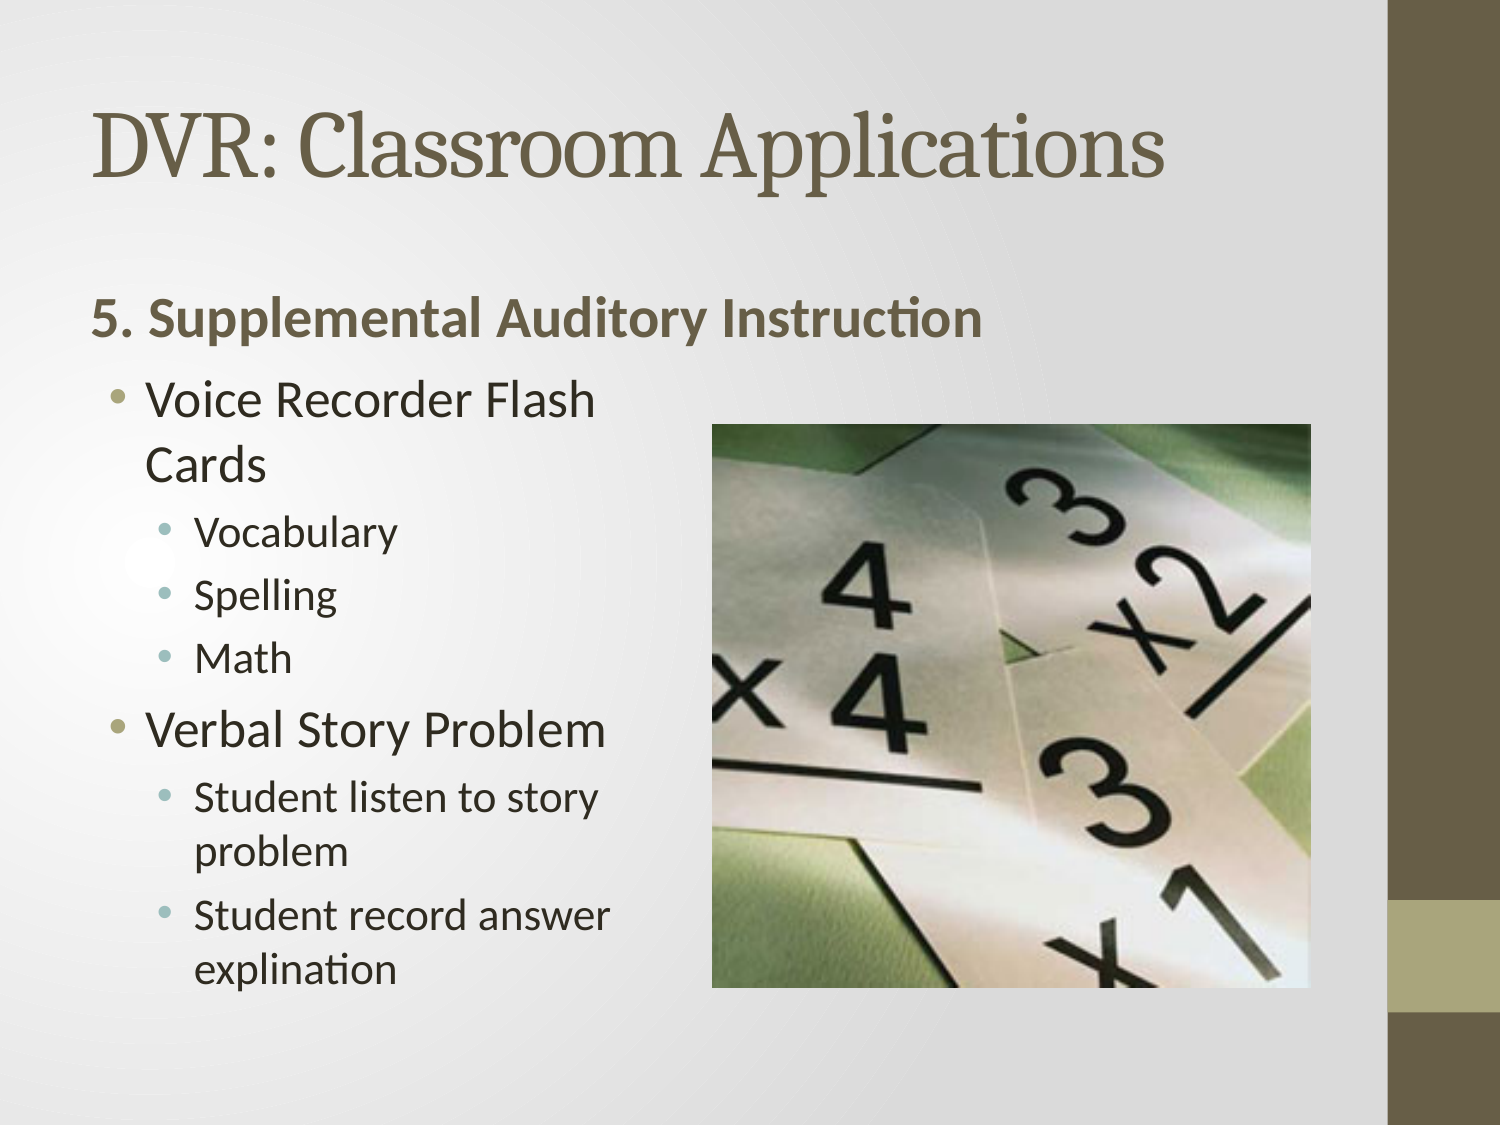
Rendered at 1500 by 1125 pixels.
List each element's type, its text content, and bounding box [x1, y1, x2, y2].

title DVR: Classroom Applications [75, 45, 1325, 233]
list Voice Recorder Flash Cards Vocabulary Spelling Math Verbal Story Problem Student listen to story problem Student record answer explination [75, 356, 675, 1005]
list 5. Supplemental Auditory Instruction [75, 251, 1325, 357]
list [711, 424, 1312, 988]
